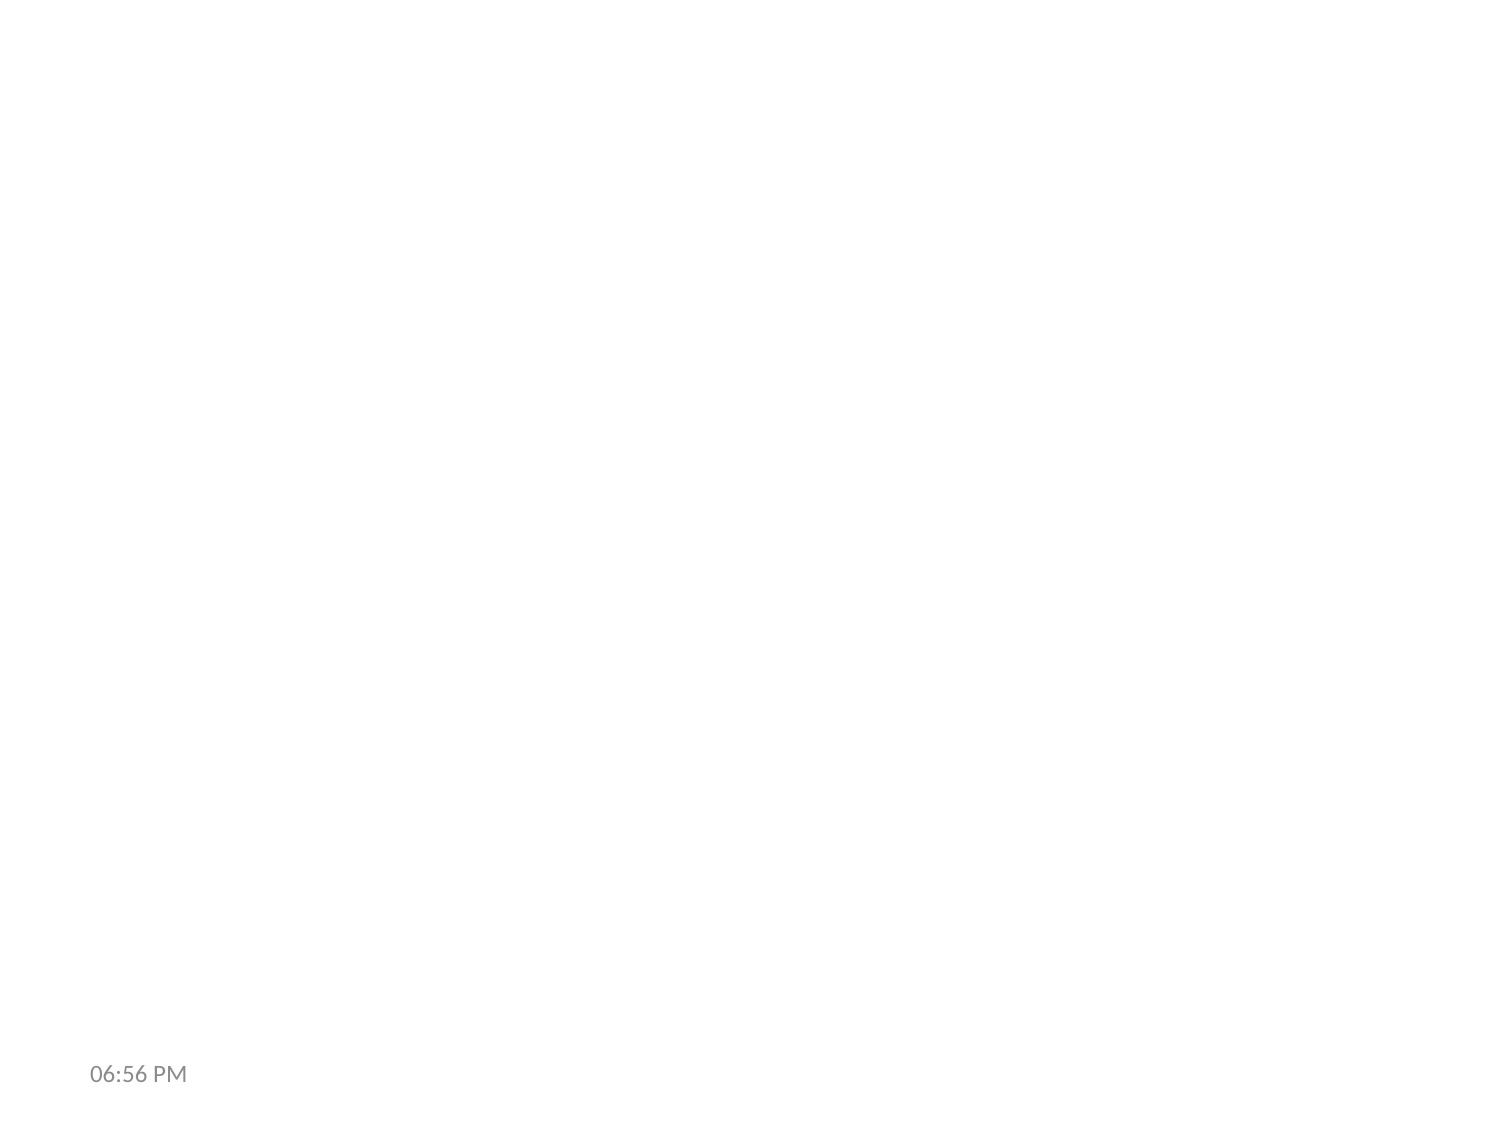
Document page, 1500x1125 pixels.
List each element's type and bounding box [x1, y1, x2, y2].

slide_number [75, 1042, 425, 1103]
